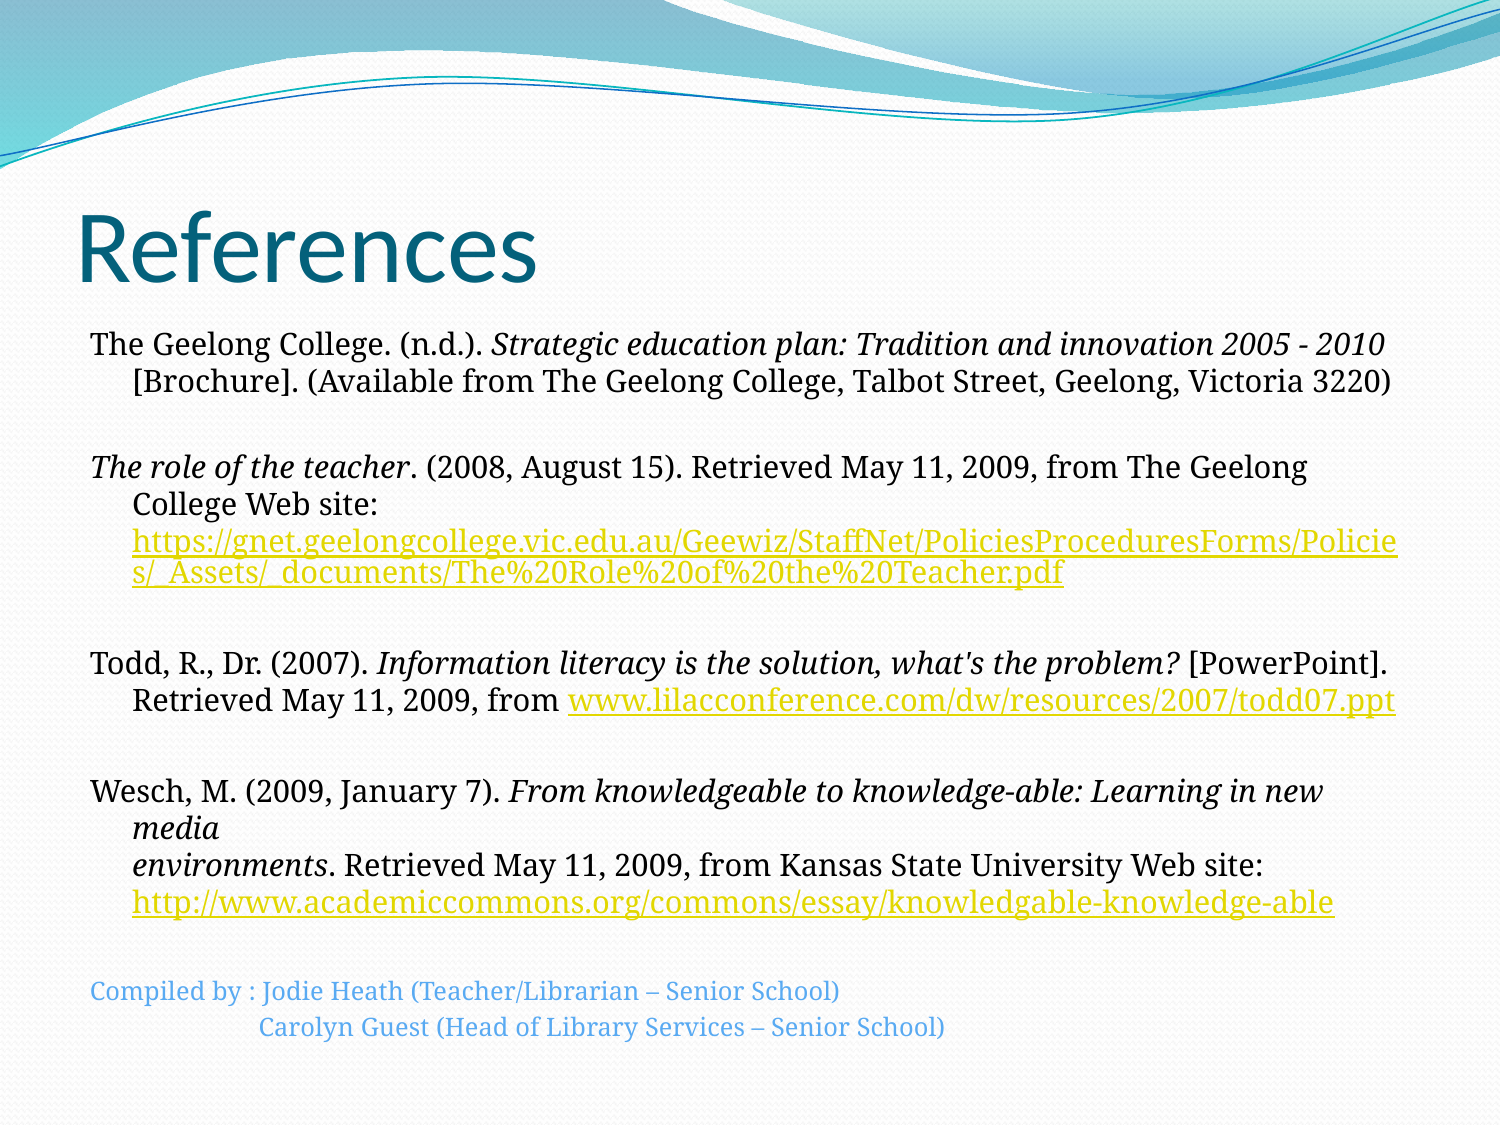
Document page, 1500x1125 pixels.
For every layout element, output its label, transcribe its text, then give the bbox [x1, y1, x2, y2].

title References [75, 115, 1425, 303]
list The Geelong College. (n.d.). Strategic education plan: Tradition and innovation 2005 - 2010 [Brochure]. (Available from The Geelong College, Talbot Street, Geelong, Victoria 3220) The role of the teacher. (2008, August 15). Retrieved May 11, 2009, from The Geelong College Web site: https://gnet.geelongcollege.vic.edu.au/Geewiz/StaffNet/PoliciesProceduresForms/Policies/_Assets/_documents/The%20Role%20of%20the%20Teacher.pdf Todd, R., Dr. (2007). Information literacy is the solution, what's the problem? [PowerPoint]. Retrieved May 11, 2009, from www.lilacconference.com/dw/resources/2007/todd07.ppt Wesch, M. (2009, January 7). From knowledgeable to knowledge-able: Learning in new media environments. Retrieved May 11, 2009, from Kansas State University Web site: http://www.academiccommons.org/commons/essay/knowledgable-knowledge-able Compiled by : Jodie Heath (Teacher/Librarian – Senior School) Carolyn Guest (Head of Library Services – Senior School) [75, 317, 1425, 1038]
